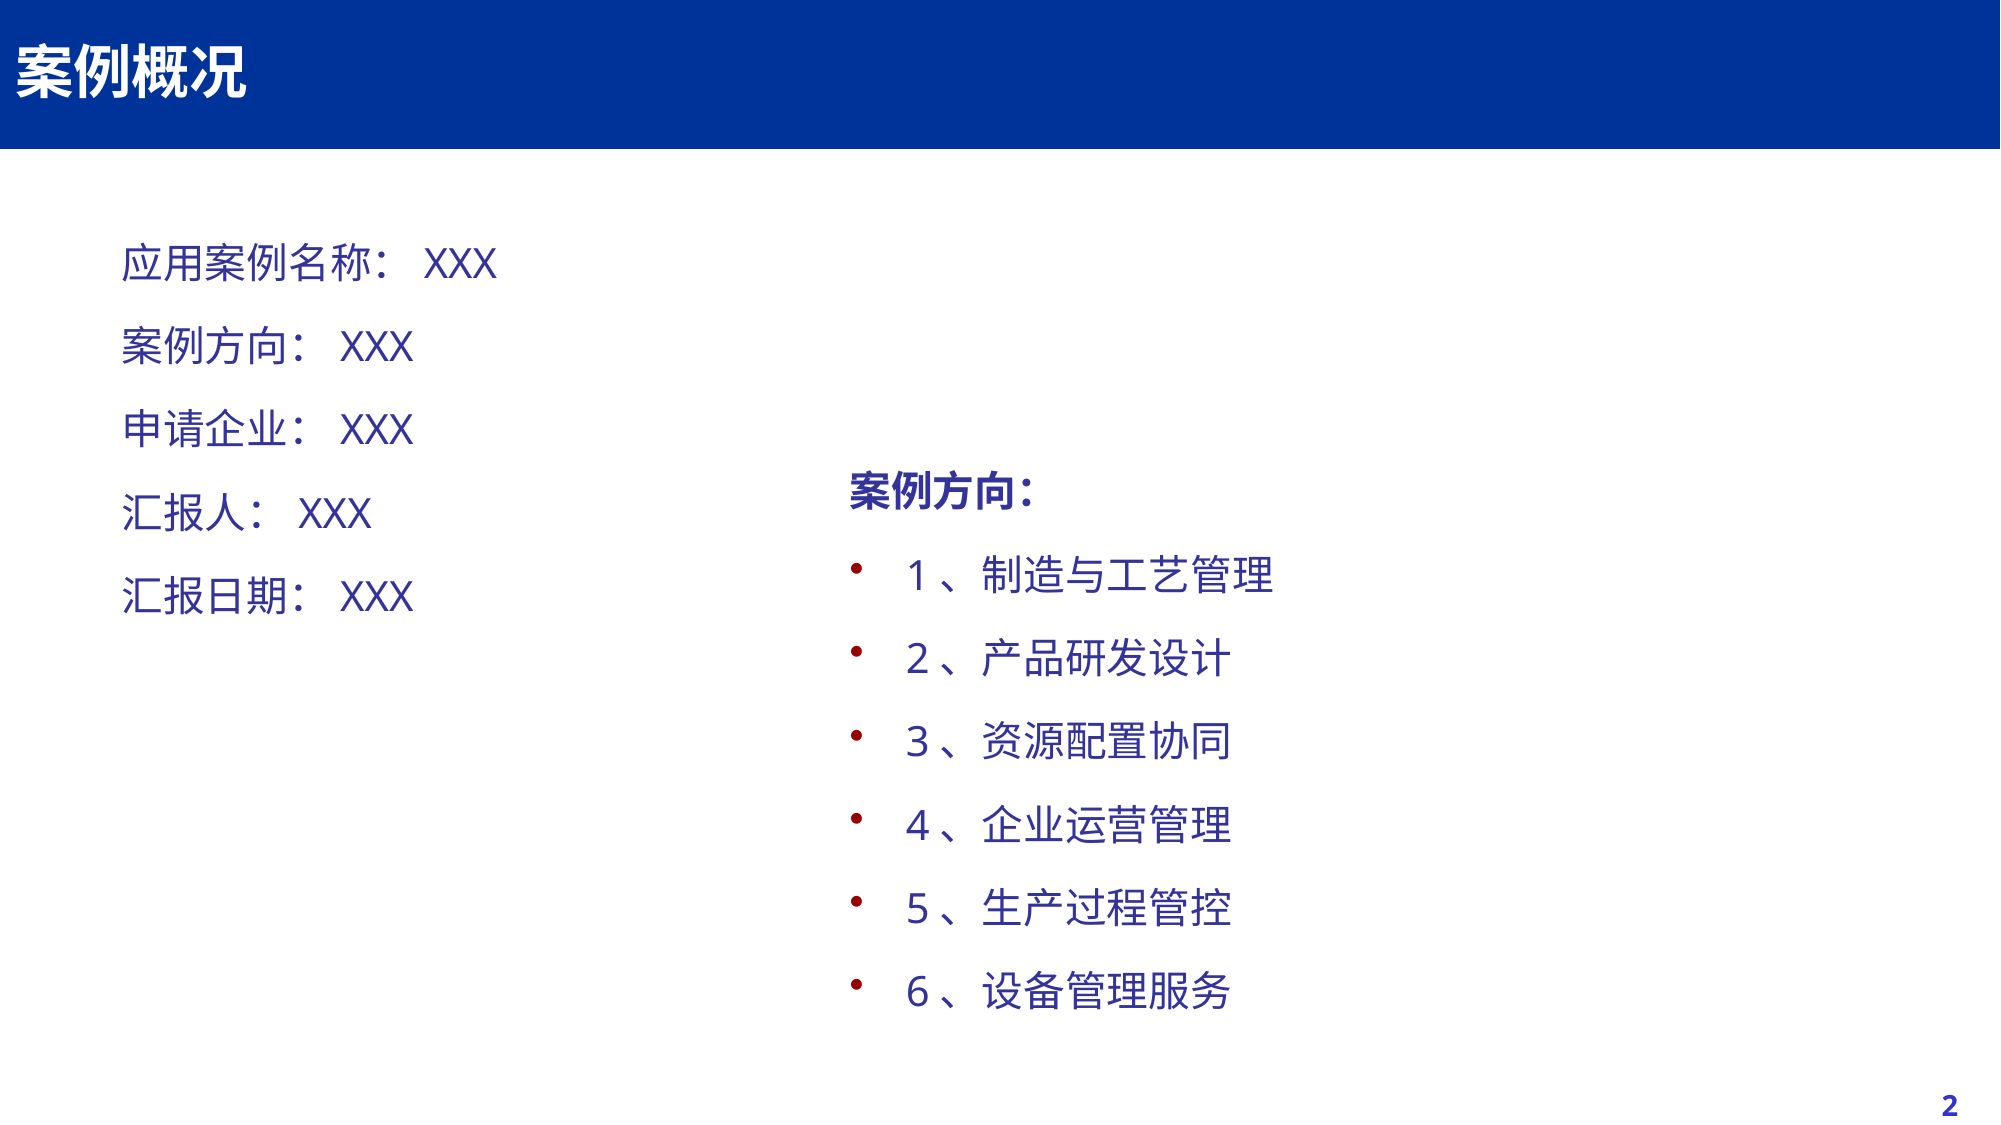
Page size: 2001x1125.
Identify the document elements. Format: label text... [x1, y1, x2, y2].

text_box 应用案例名称：XXX 案例方向：XXX 申请企业：XXX 汇报人：XXX 汇报日期：XXX [31, 160, 658, 799]
title 案例概况 [0, 0, 2000, 145]
text_box 案例方向： 1、制造与工艺管理 2、产品研发设计 3、资源配置协同 4、企业运营管理 5、生产过程管控 6、设备管理服务 [834, 432, 1835, 1067]
